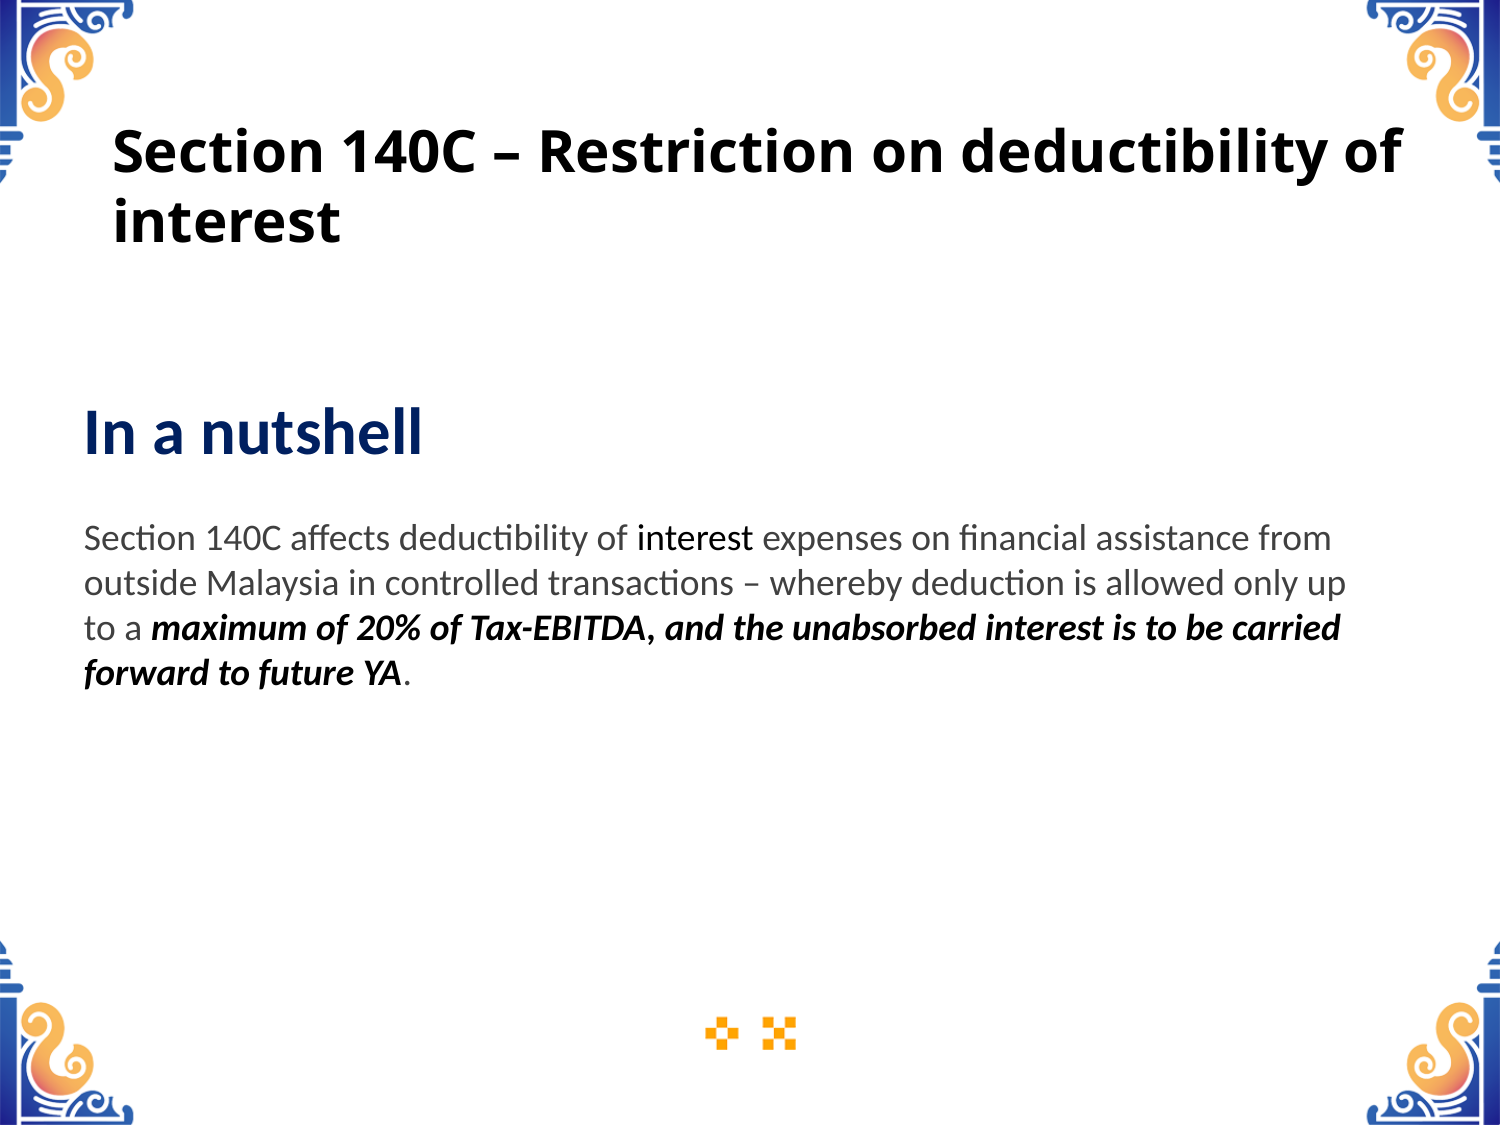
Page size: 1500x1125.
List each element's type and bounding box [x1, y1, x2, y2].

text_box [69, 380, 1447, 703]
picture [0, 0, 1500, 1125]
